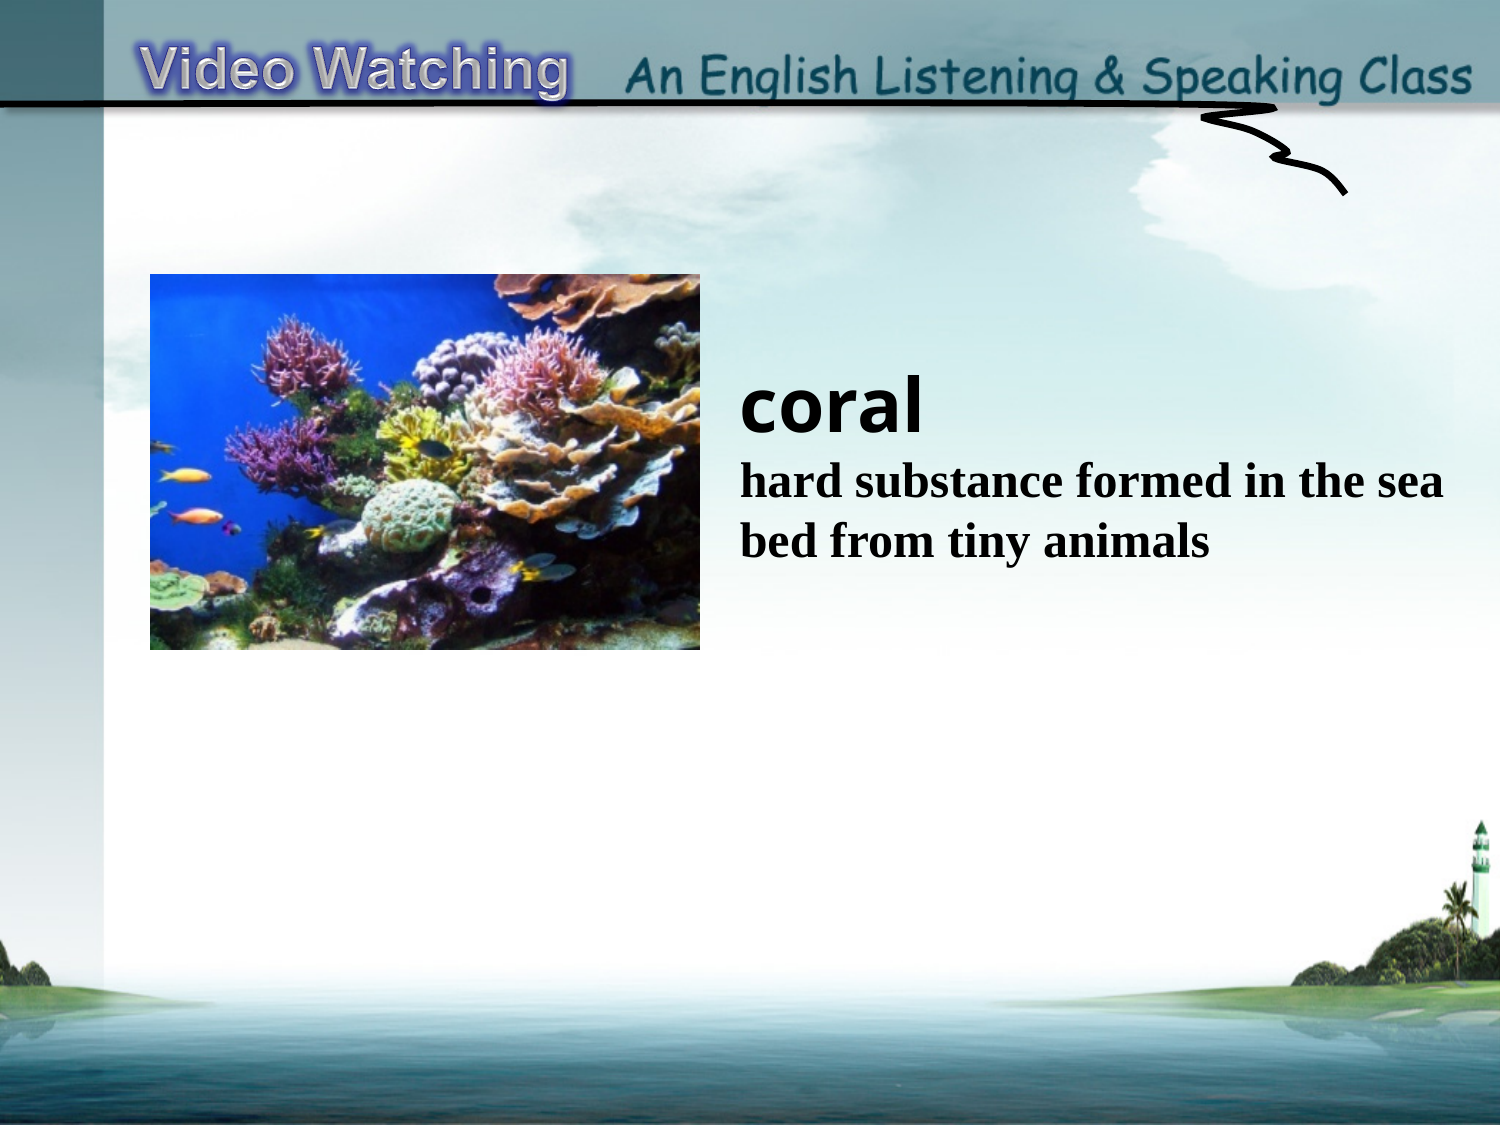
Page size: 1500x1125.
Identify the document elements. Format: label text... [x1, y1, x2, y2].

text_box [0, 103, 78, 110]
text_box coral hard substance formed in the sea bed from tiny animals [724, 349, 1463, 635]
text_box [461, 135, 1346, 195]
picture [0, 0, 1500, 1125]
